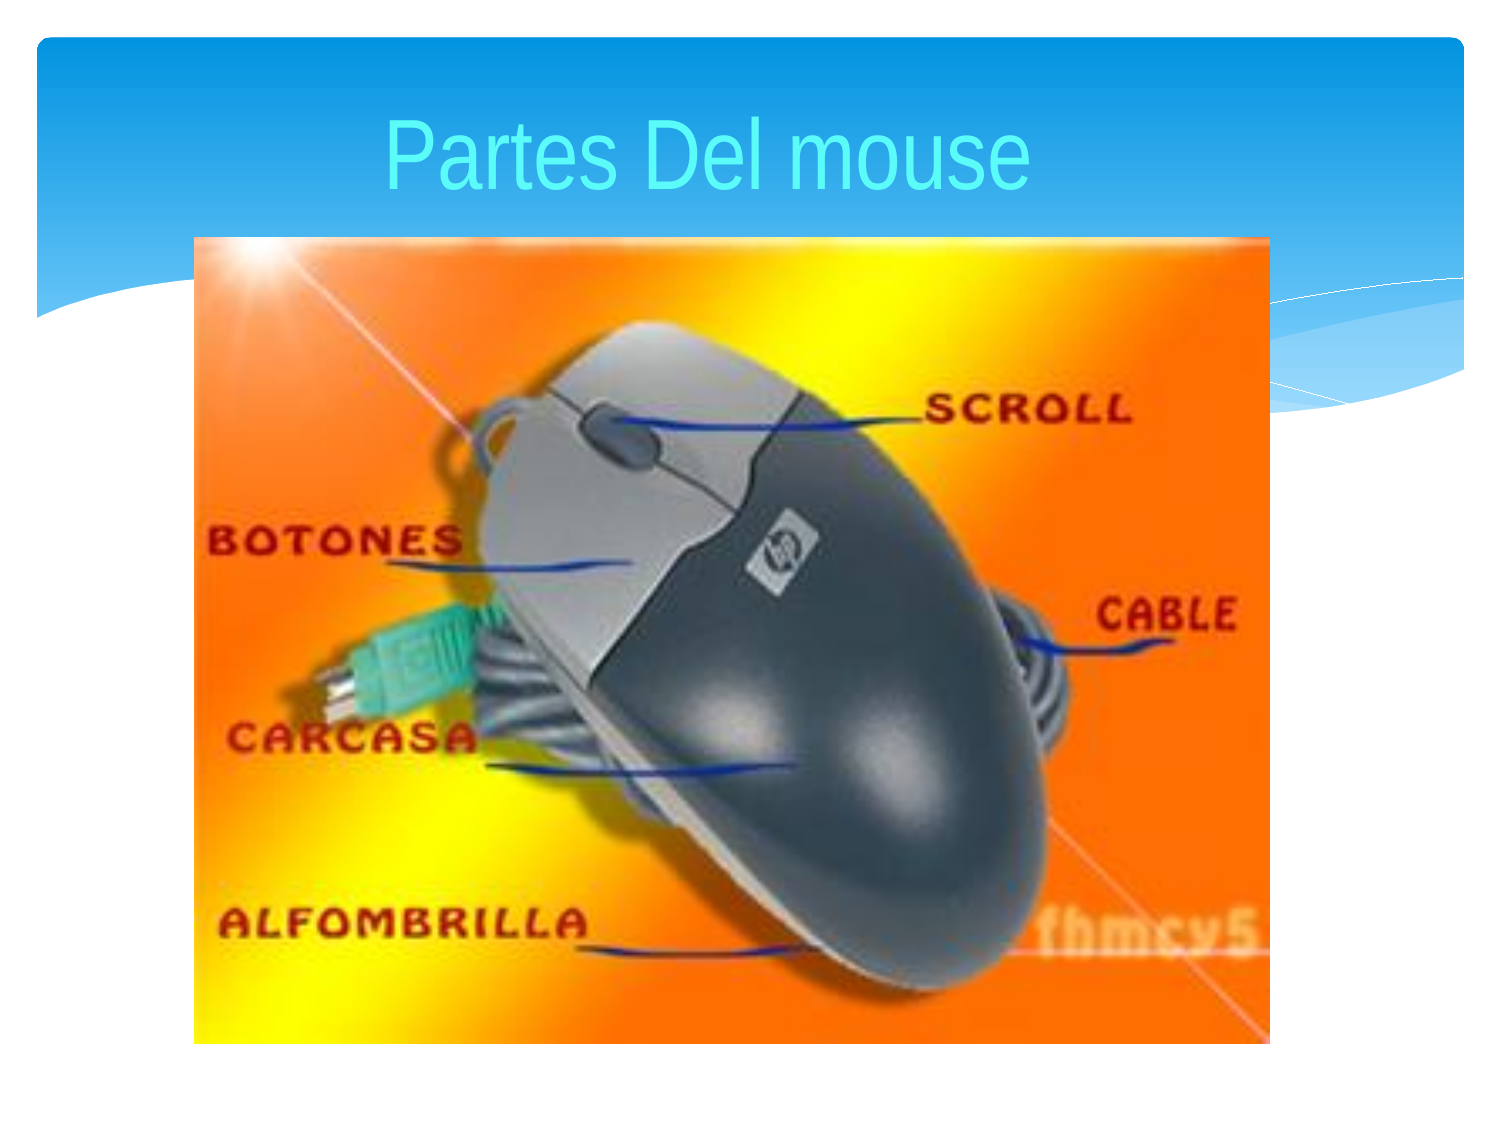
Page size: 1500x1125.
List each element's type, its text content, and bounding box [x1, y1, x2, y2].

text_box Partes Del mouse [253, 81, 1164, 217]
picture [194, 237, 1270, 1045]
